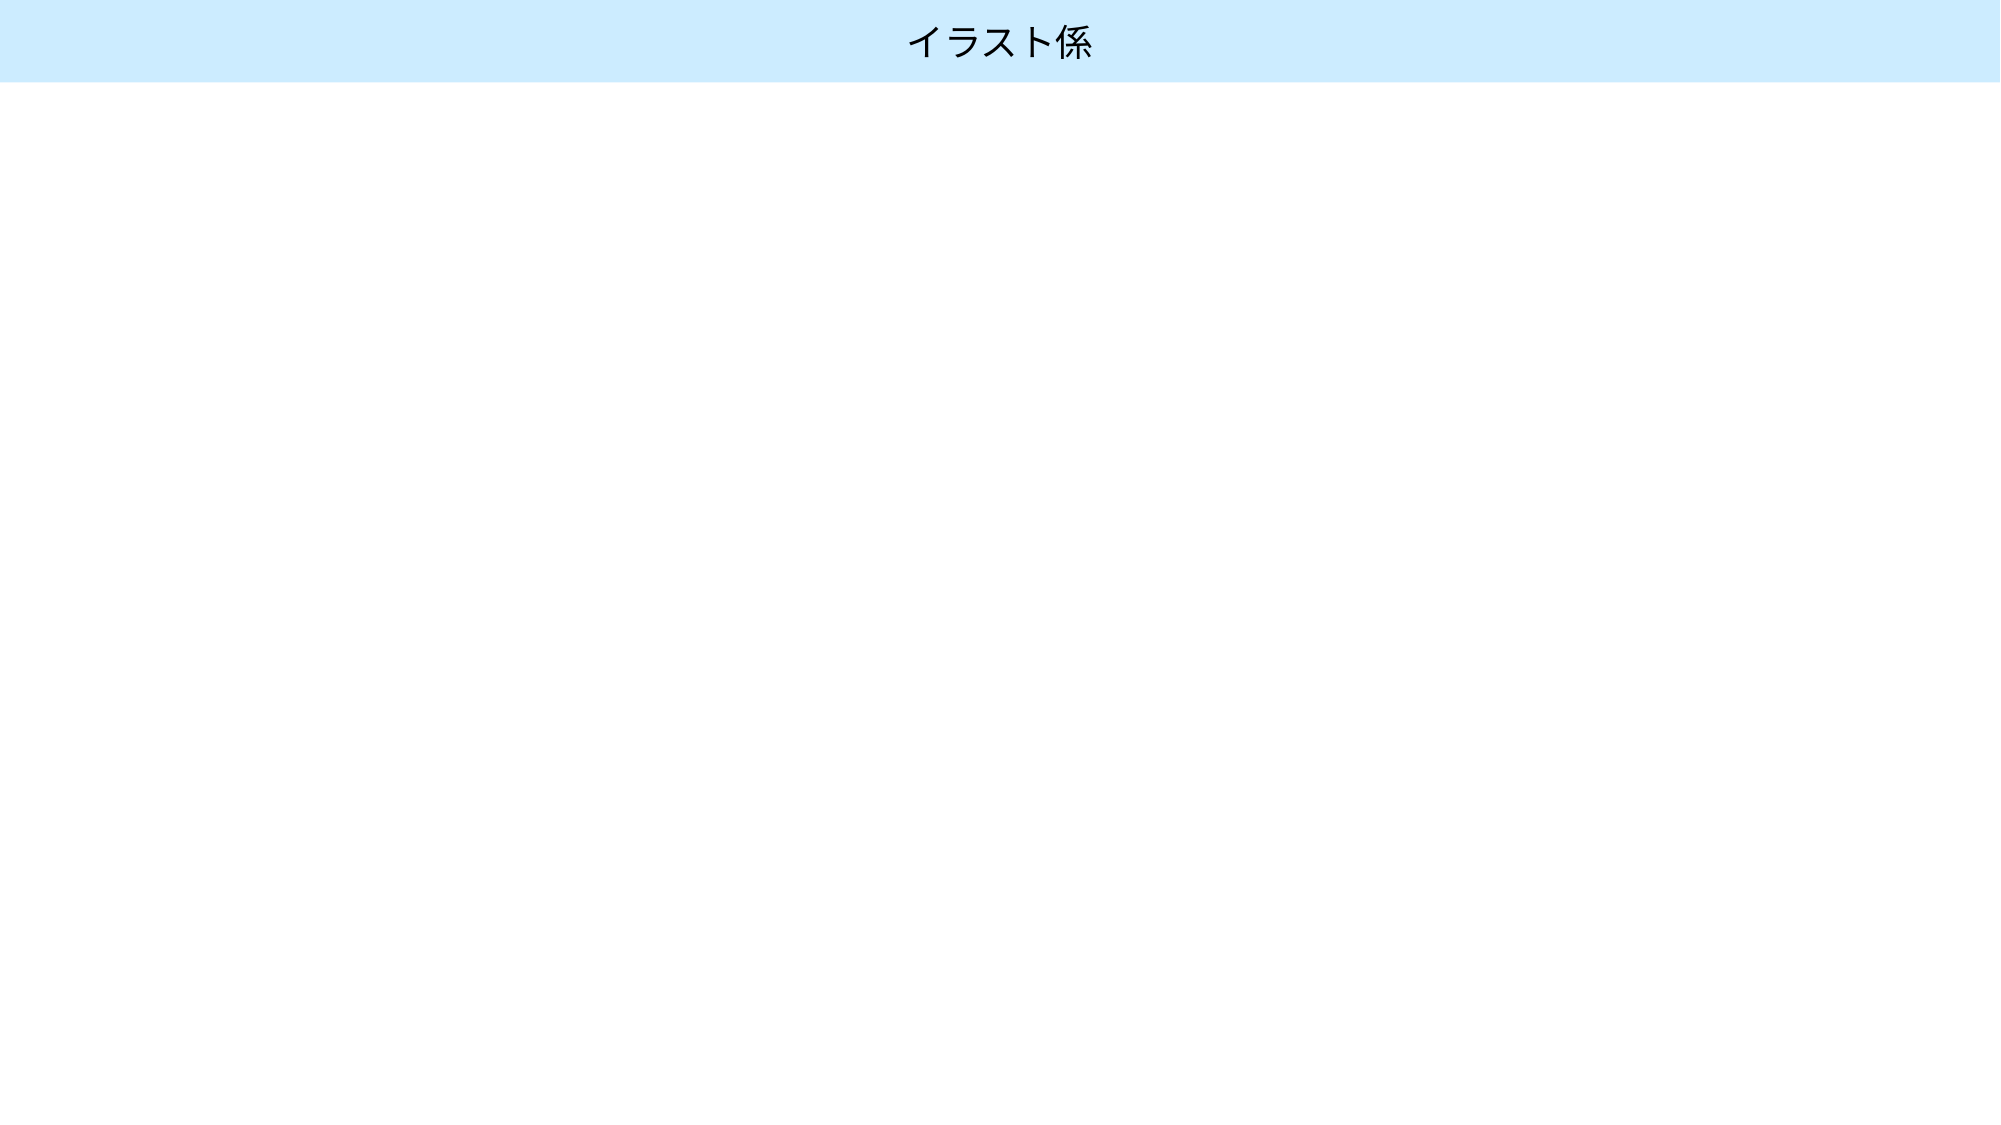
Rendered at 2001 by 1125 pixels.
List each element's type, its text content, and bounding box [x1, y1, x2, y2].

text_box イラスト係 [0, 0, 2000, 84]
